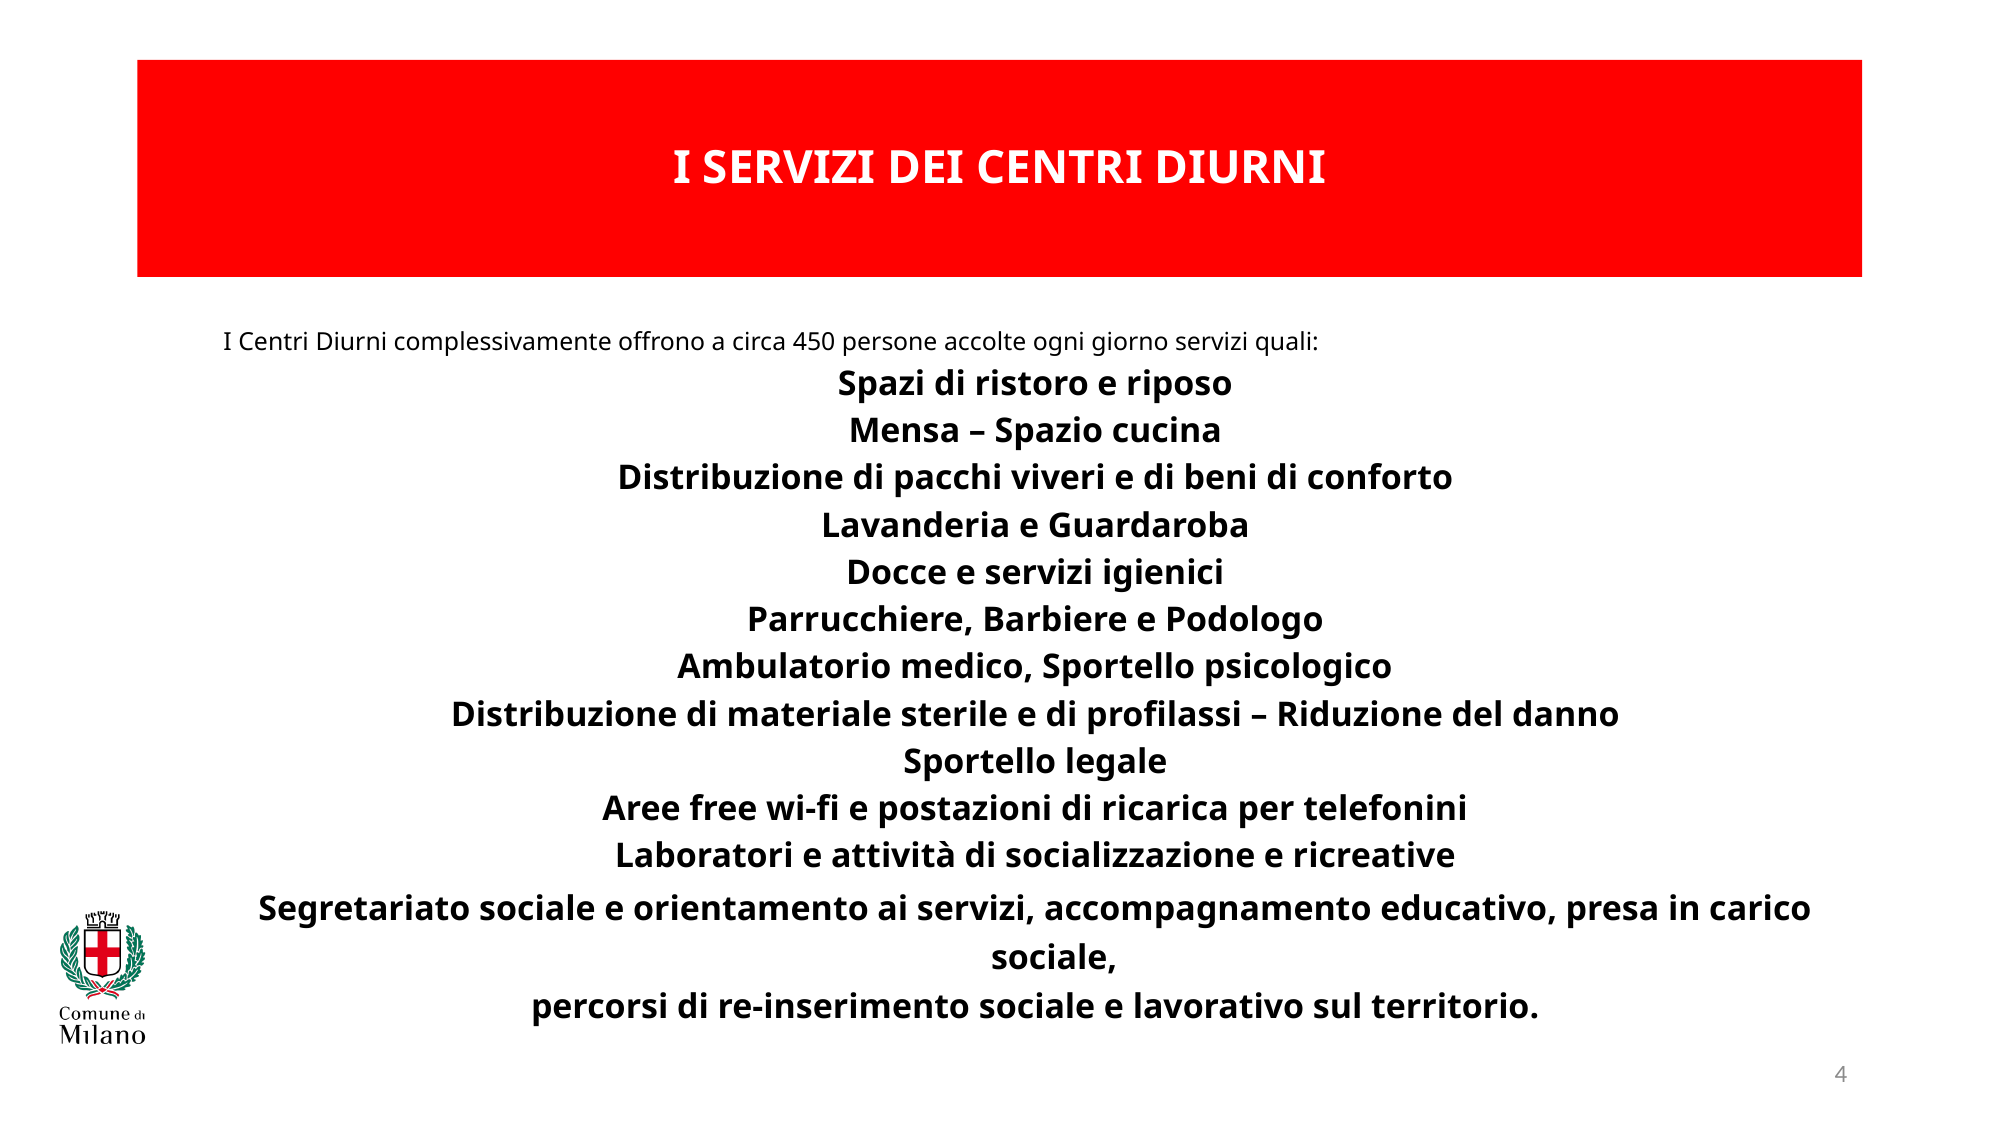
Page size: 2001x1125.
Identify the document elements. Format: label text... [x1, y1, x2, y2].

list I Centri Diurni complessivamente offrono a circa 450 persone accolte ogni giorno servizi quali: Spazi di ristoro e riposo Mensa – Spazio cucina Distribuzione di pacchi viveri e di beni di conforto Lavanderia e Guardaroba Docce e servizi igienici Parrucchiere, Barbiere e Podologo Ambulatorio medico, Sportello psicologico Distribuzione di materiale sterile e di profilassi – Riduzione del danno Sportello legale Aree free wi-fi e postazioni di ricarica per telefonini Laboratori e attività di socializzazione e ricreative Segretariato sociale e orientamento ai servizi, accompagnamento educativo, presa in carico sociale, percorsi di re-inserimento sociale e lavorativo sul territorio. [208, 299, 1863, 909]
slide_number 4 [1412, 1042, 1863, 1103]
picture [0, 817, 209, 1104]
title I SERVIZI DEI CENTRI DIURNI [137, 59, 1863, 277]
text_box [213, 909, 1917, 1045]
